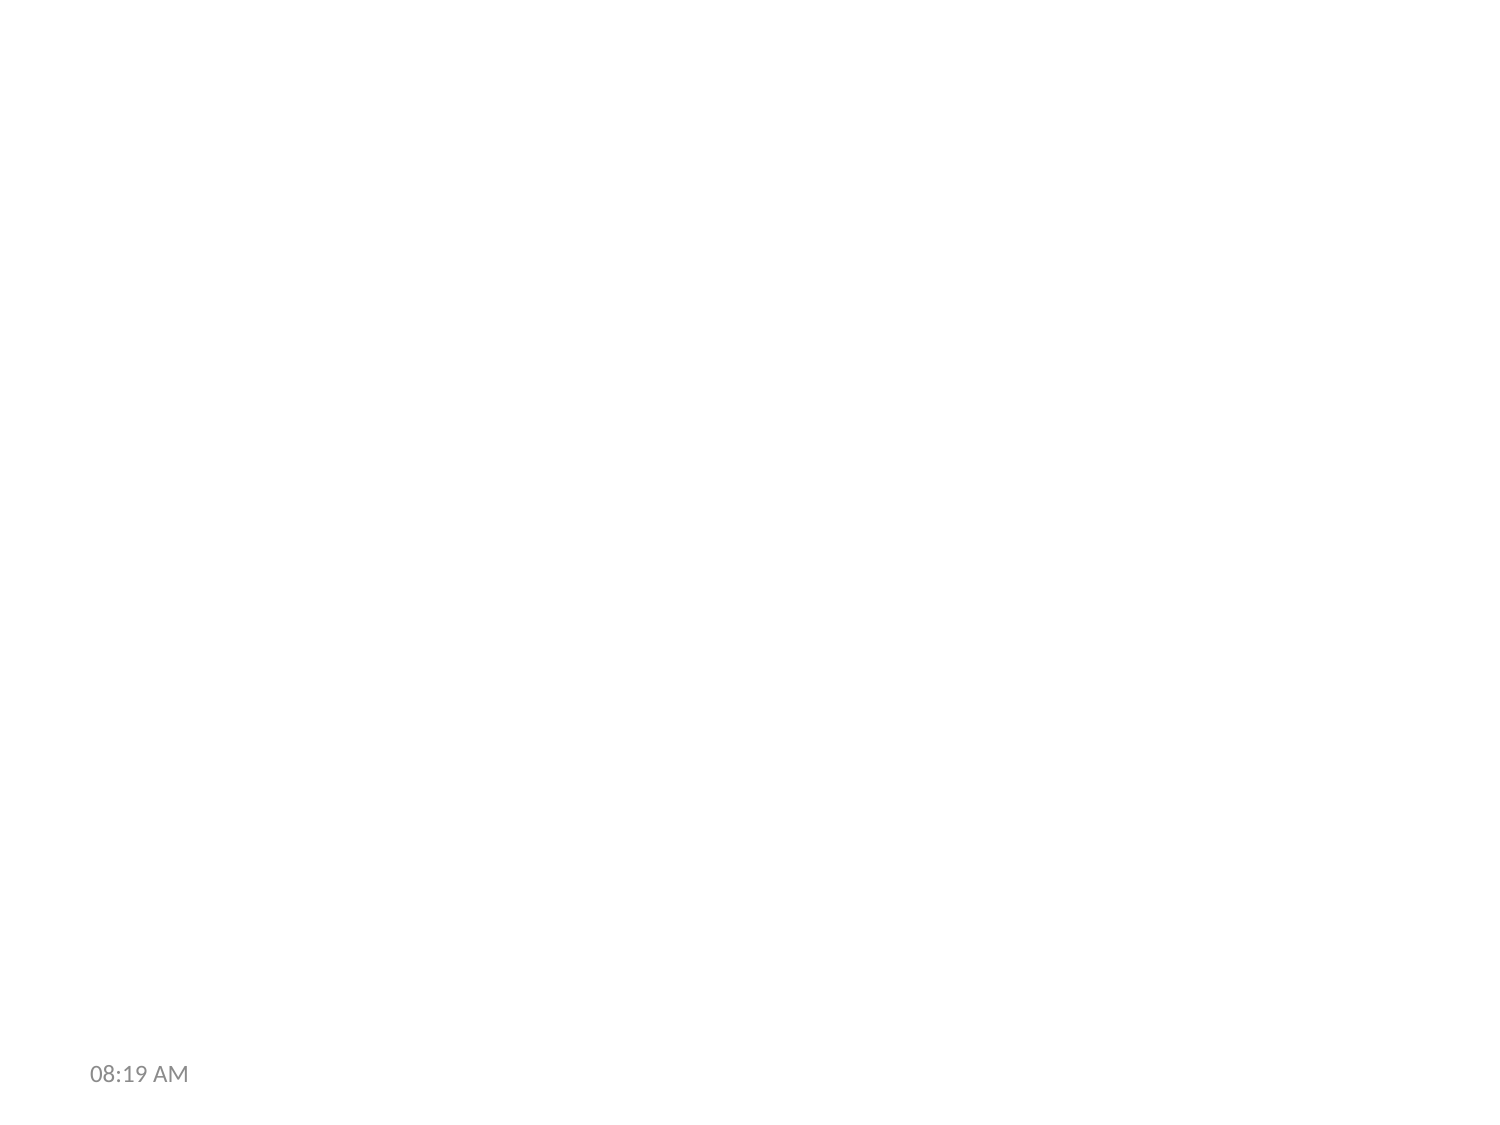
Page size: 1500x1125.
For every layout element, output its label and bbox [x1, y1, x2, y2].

slide_number [75, 1042, 425, 1103]
